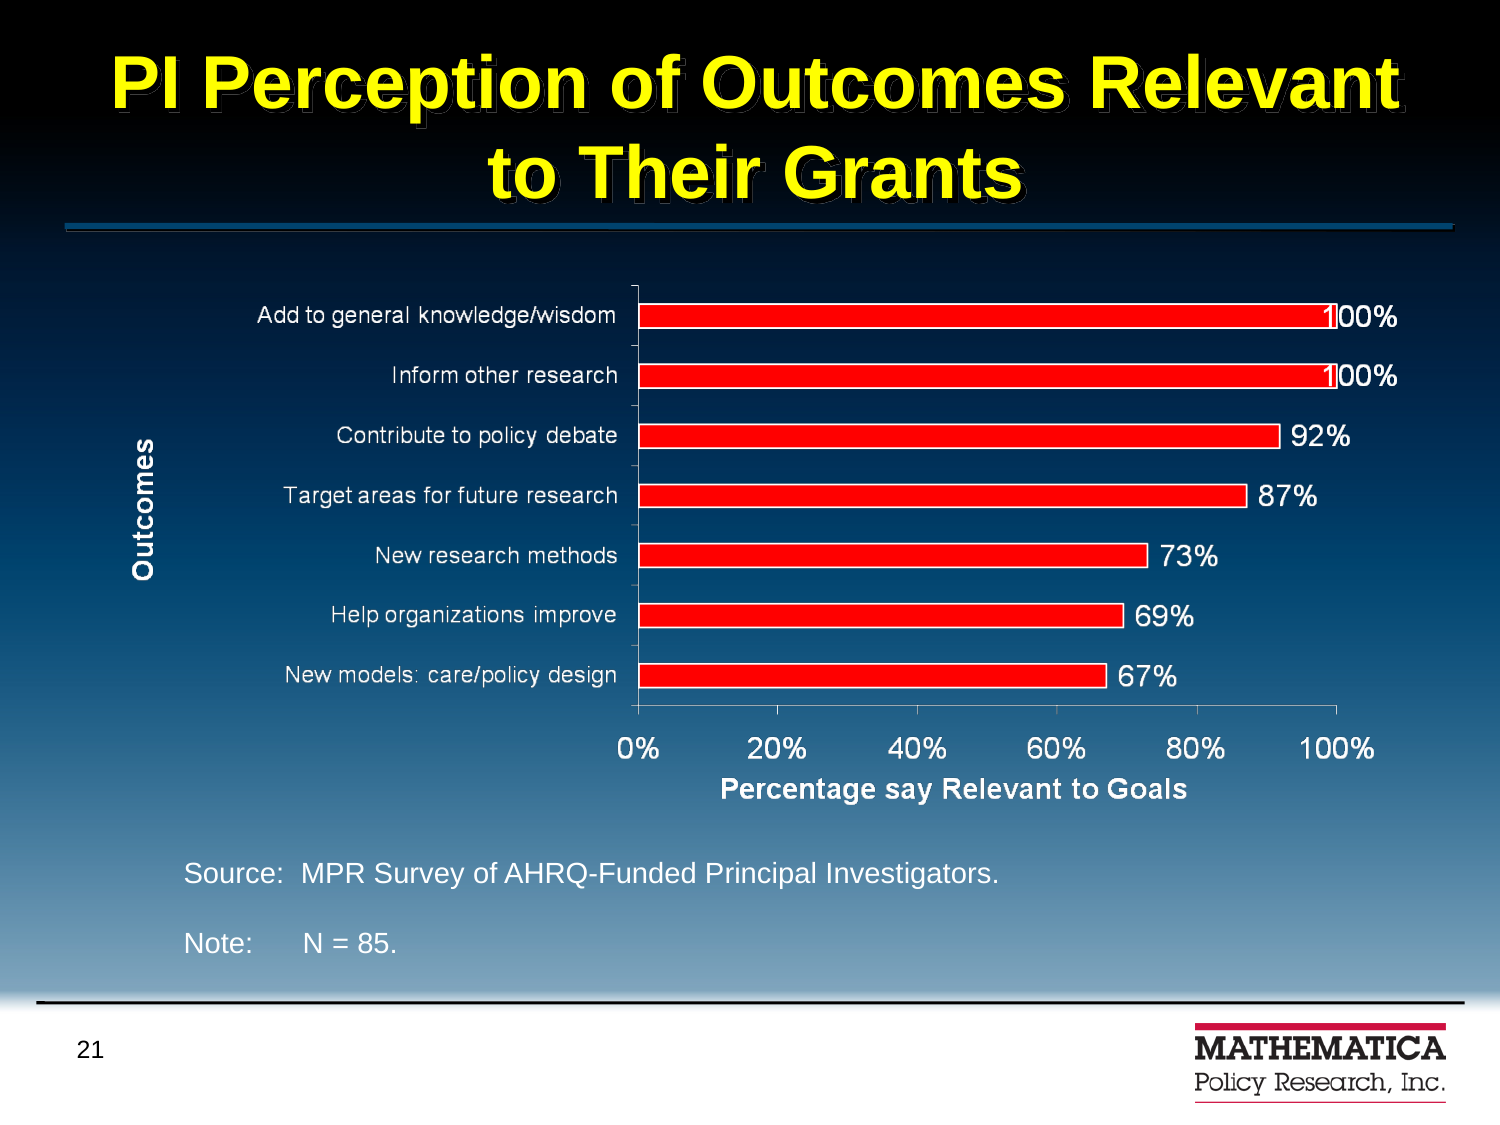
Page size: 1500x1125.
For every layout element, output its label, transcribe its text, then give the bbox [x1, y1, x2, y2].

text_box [98, 268, 1404, 969]
picture [0, 1, 1500, 1125]
title PI Perception of Outcomes Relevant to Their Grants [62, 33, 1450, 222]
